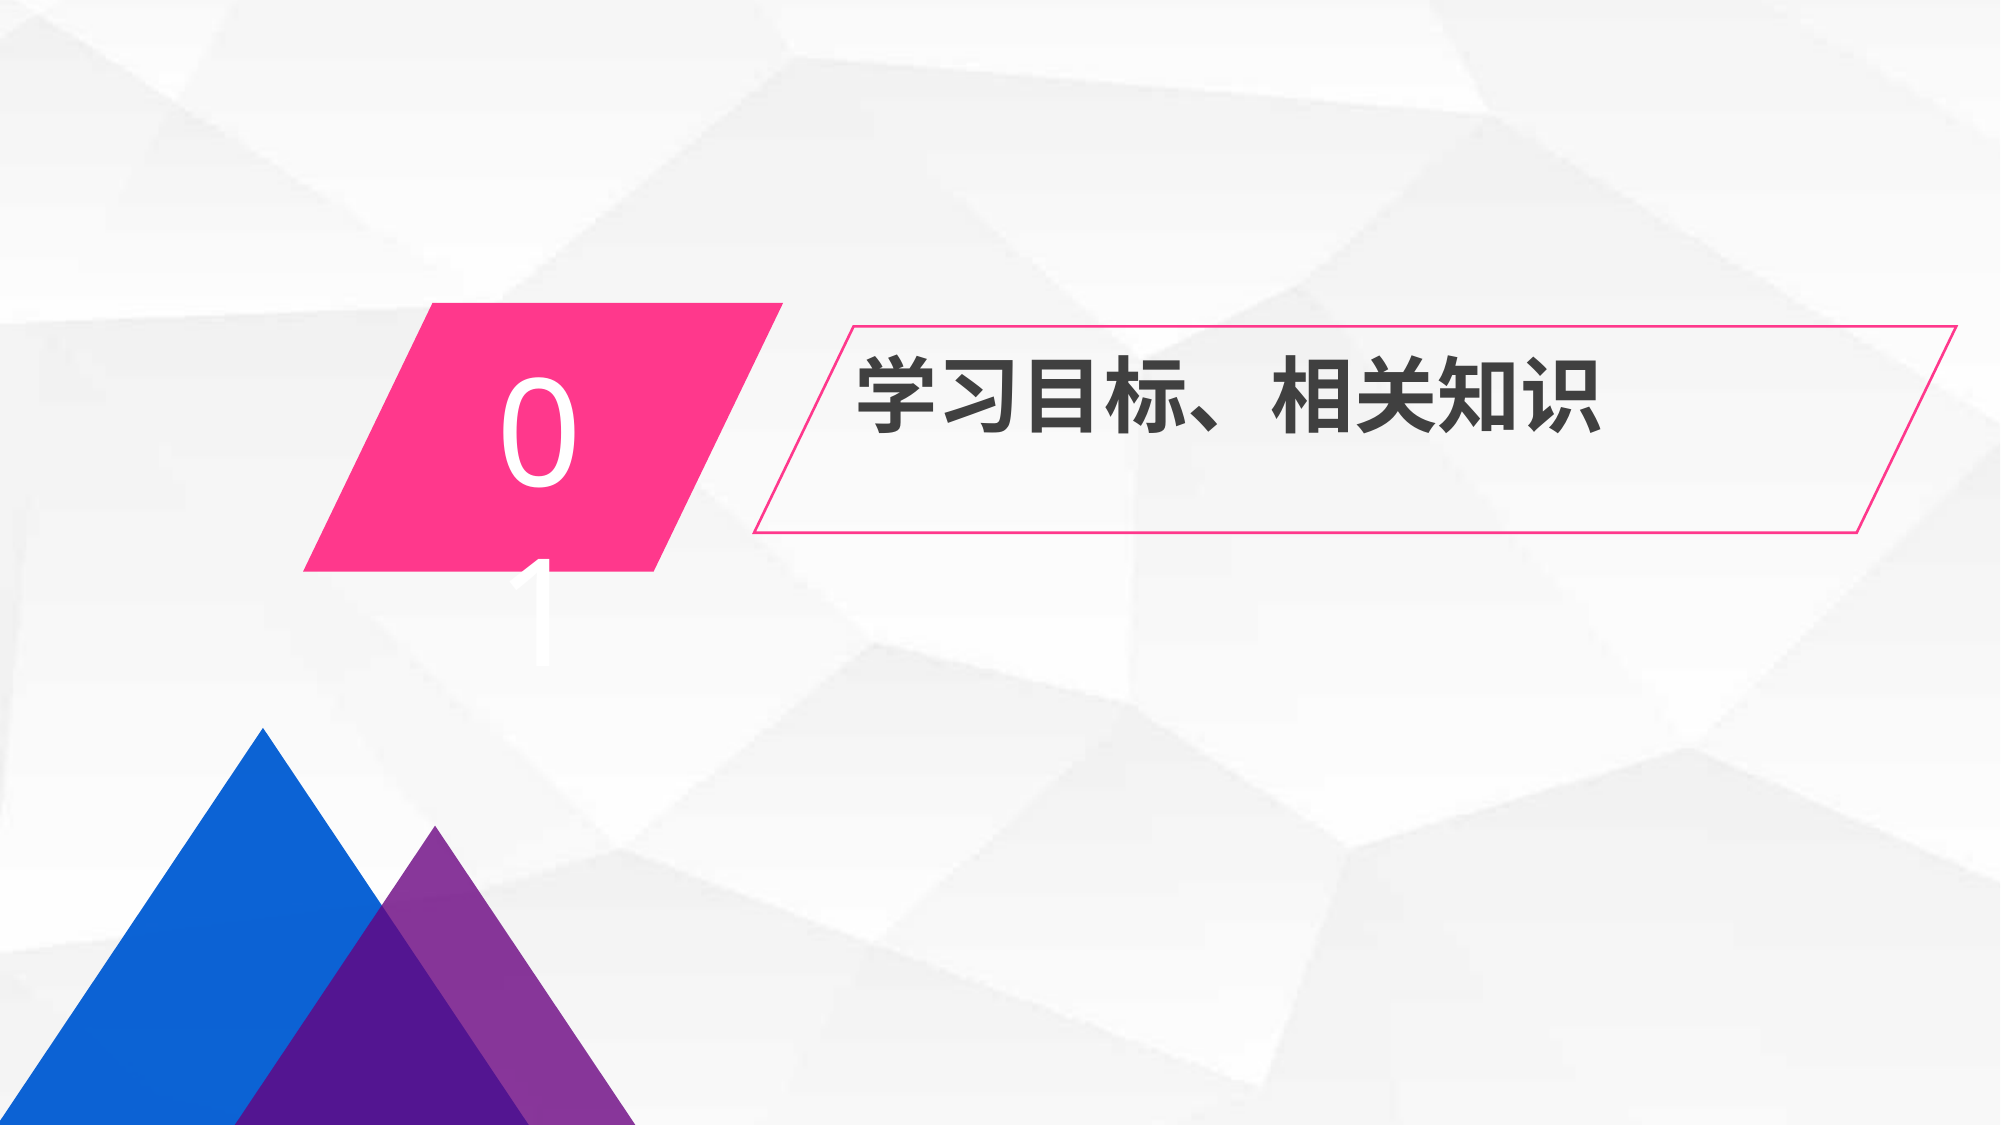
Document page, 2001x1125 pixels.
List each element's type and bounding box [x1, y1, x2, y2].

text_box [303, 302, 784, 572]
text_box [754, 326, 1957, 533]
text_box [233, 823, 637, 1125]
text_box [0, 725, 382, 1125]
picture [0, 0, 2001, 1125]
